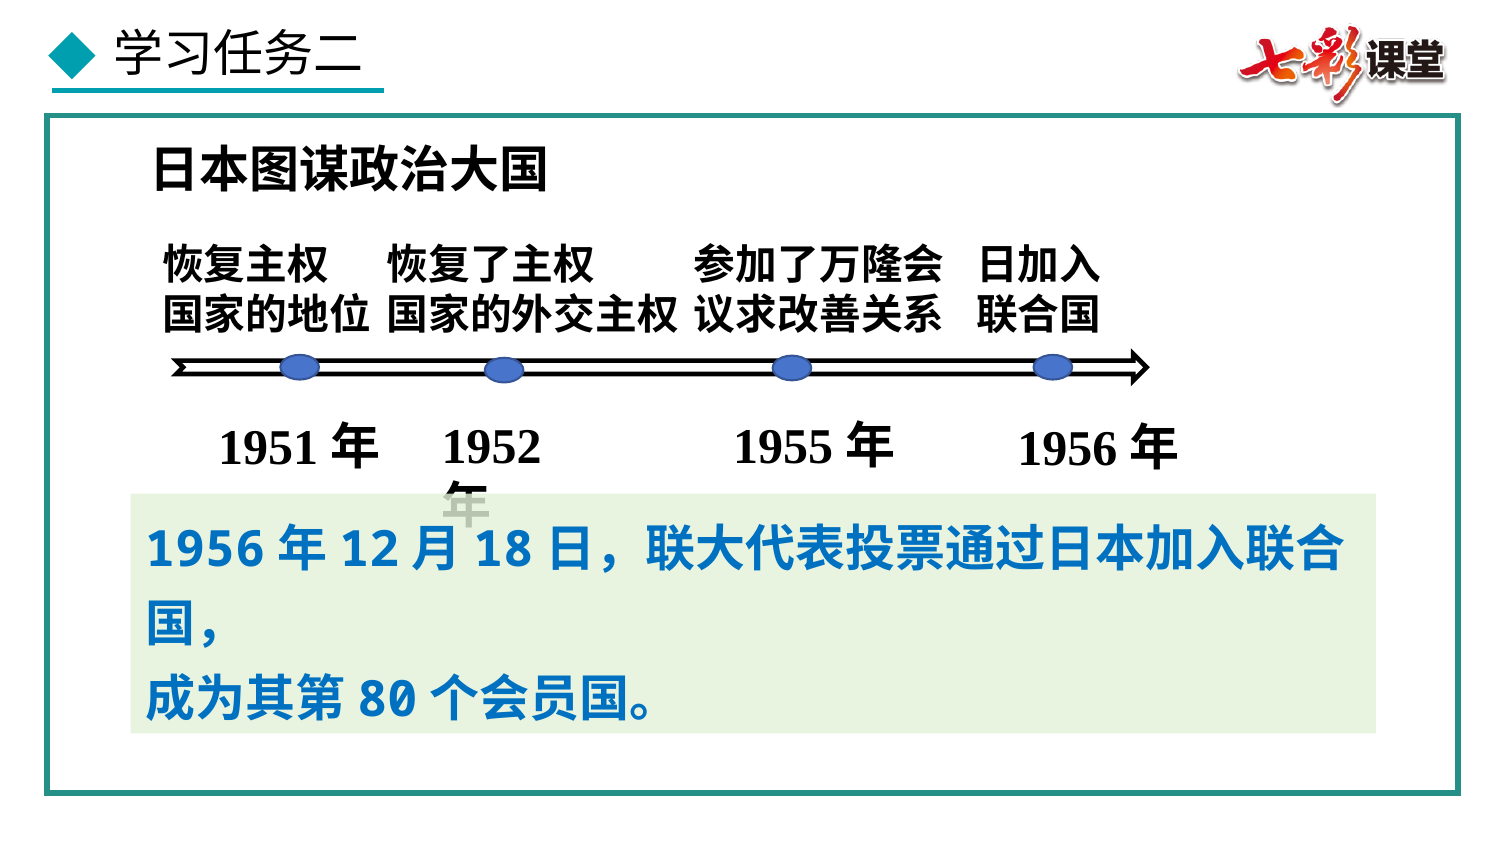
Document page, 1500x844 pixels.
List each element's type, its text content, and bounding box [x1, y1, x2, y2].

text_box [146, 229, 1184, 383]
picture [1234, 20, 1451, 108]
text_box 1955年 [718, 406, 942, 481]
text_box 1952年 [426, 406, 608, 493]
text_box 1956年 [1002, 408, 1223, 484]
text_box 日本图谋政治大国 [100, 130, 715, 209]
text_box 1951年 [203, 407, 396, 483]
text_box 1956年12月18日，联大代表投票通过日本加入联合国， 成为其第80个会员国。 [130, 493, 1376, 734]
